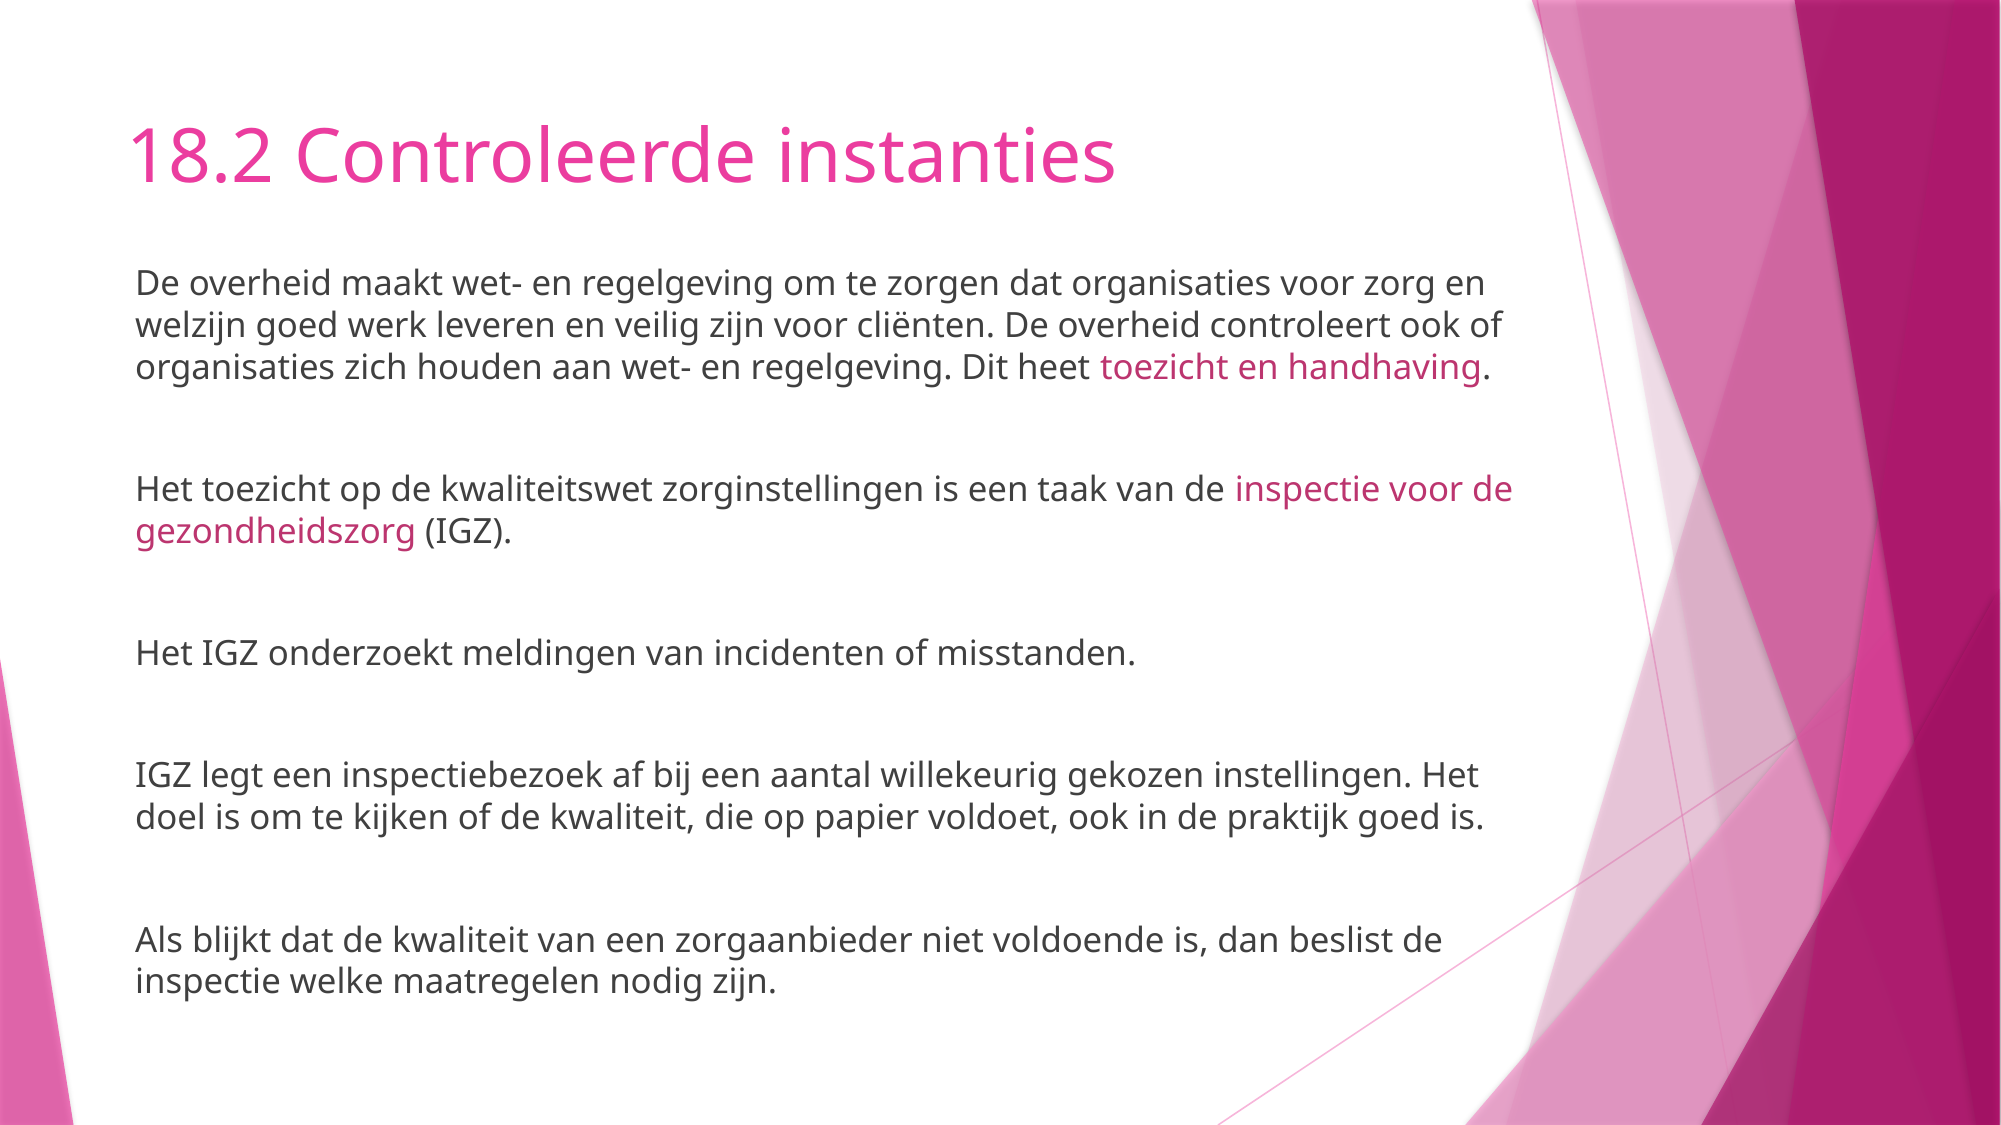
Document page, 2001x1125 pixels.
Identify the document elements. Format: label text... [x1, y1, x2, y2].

list De overheid maakt wet- en regelgeving om te zorgen dat organisaties voor zorg en welzijn goed werk leveren en veilig zijn voor cliënten. De overheid controleert ook of organisaties zich houden aan wet- en regelgeving. Dit heet toezicht en handhaving. Het toezicht op de kwaliteitswet zorginstellingen is een taak van de inspectie voor de gezondheidszorg (IGZ). Het IGZ onderzoekt meldingen van incidenten of misstanden. IGZ legt een inspectiebezoek af bij een aantal willekeurig gekozen instellingen. Het doel is om te kijken of de kwaliteit, die op papier voldoet, ook in de praktijk goed is. Als blijkt dat de kwaliteit van een zorgaanbieder niet voldoende is, dan beslist de inspectie welke maatregelen nodig zijn. [120, 253, 1531, 1027]
title 18.2 Controleerde instanties [111, 99, 1522, 317]
